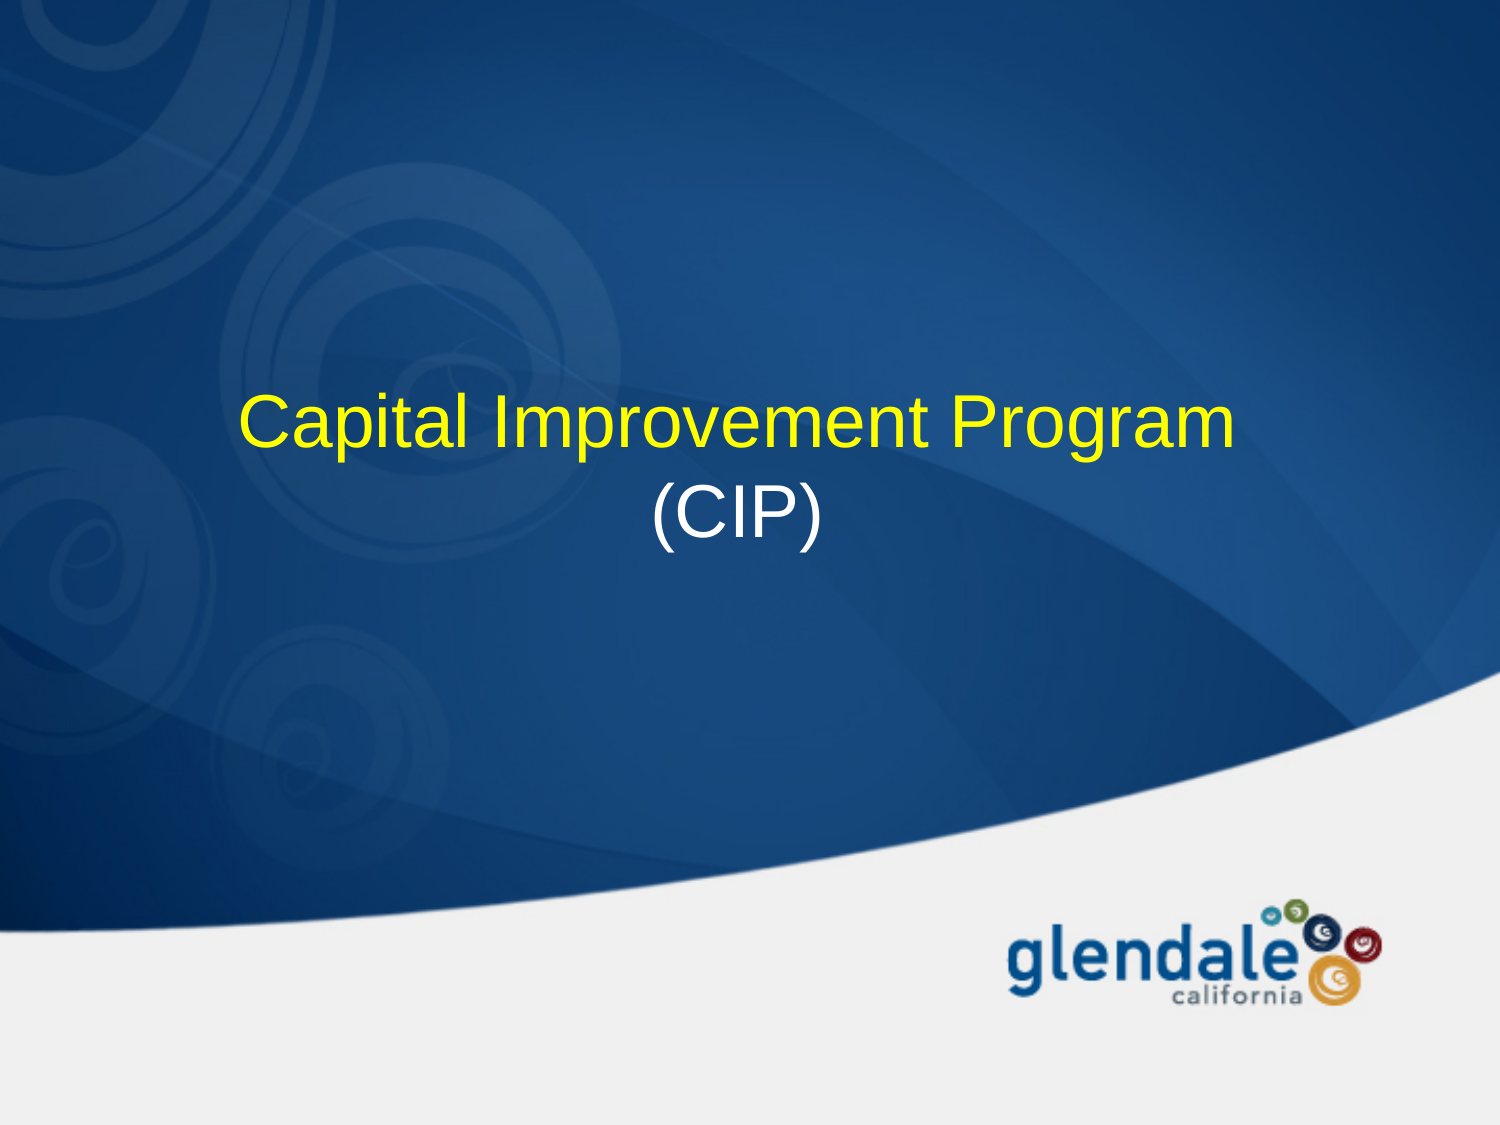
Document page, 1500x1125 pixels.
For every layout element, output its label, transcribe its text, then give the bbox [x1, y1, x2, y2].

text_box Capital Improvement Program (CIP) [112, 274, 1363, 560]
picture [0, 0, 1500, 1125]
